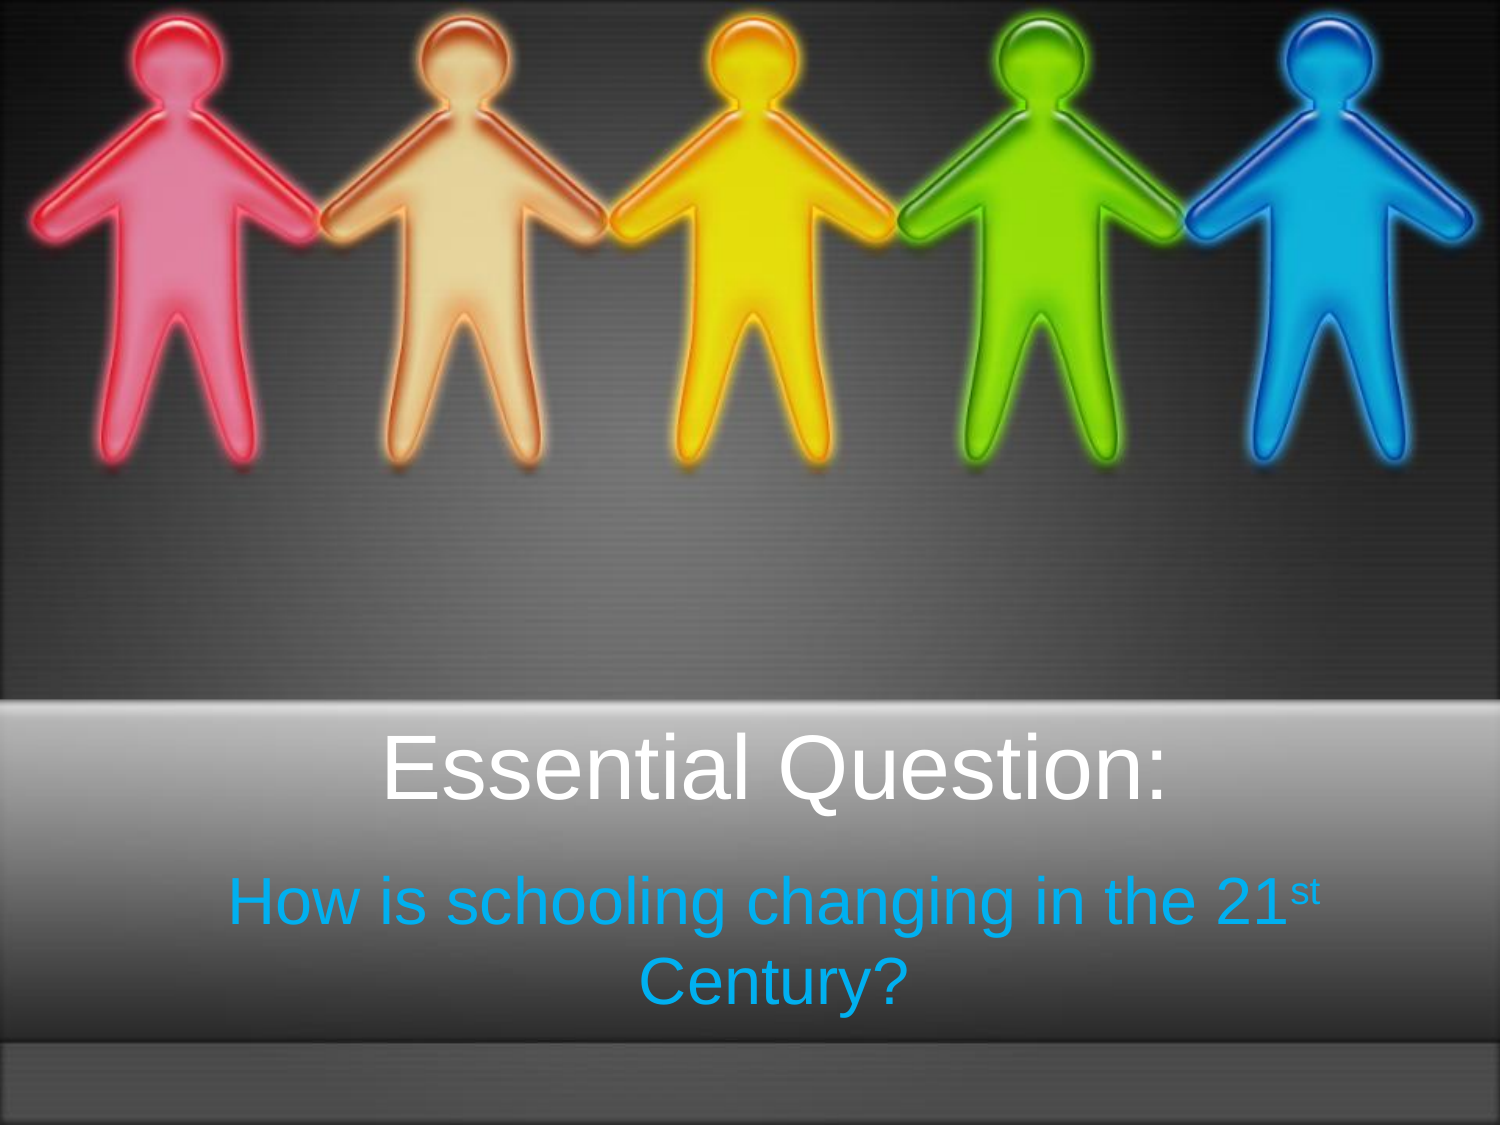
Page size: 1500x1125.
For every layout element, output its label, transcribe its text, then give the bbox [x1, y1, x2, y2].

picture [0, 0, 1500, 1125]
subtitle How is schooling changing in the 21st Century? [112, 849, 1436, 985]
title Essential Question: [112, 637, 1440, 826]
